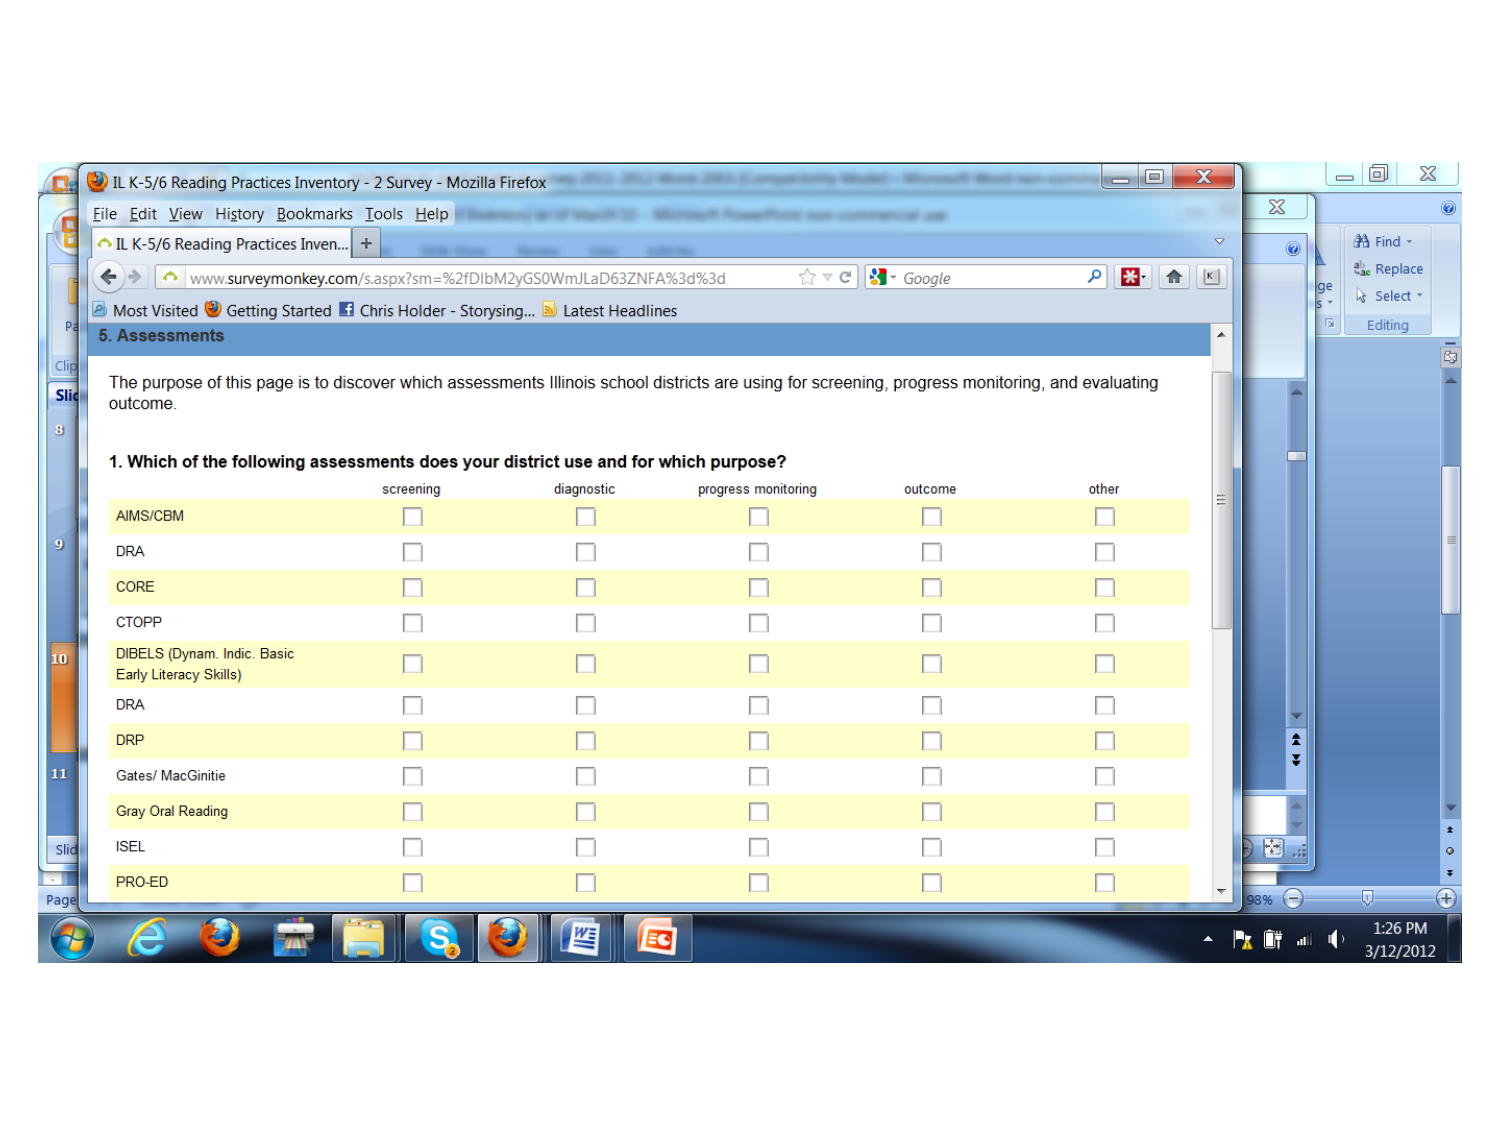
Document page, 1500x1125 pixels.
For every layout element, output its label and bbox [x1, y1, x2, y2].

picture [38, 162, 1462, 963]
